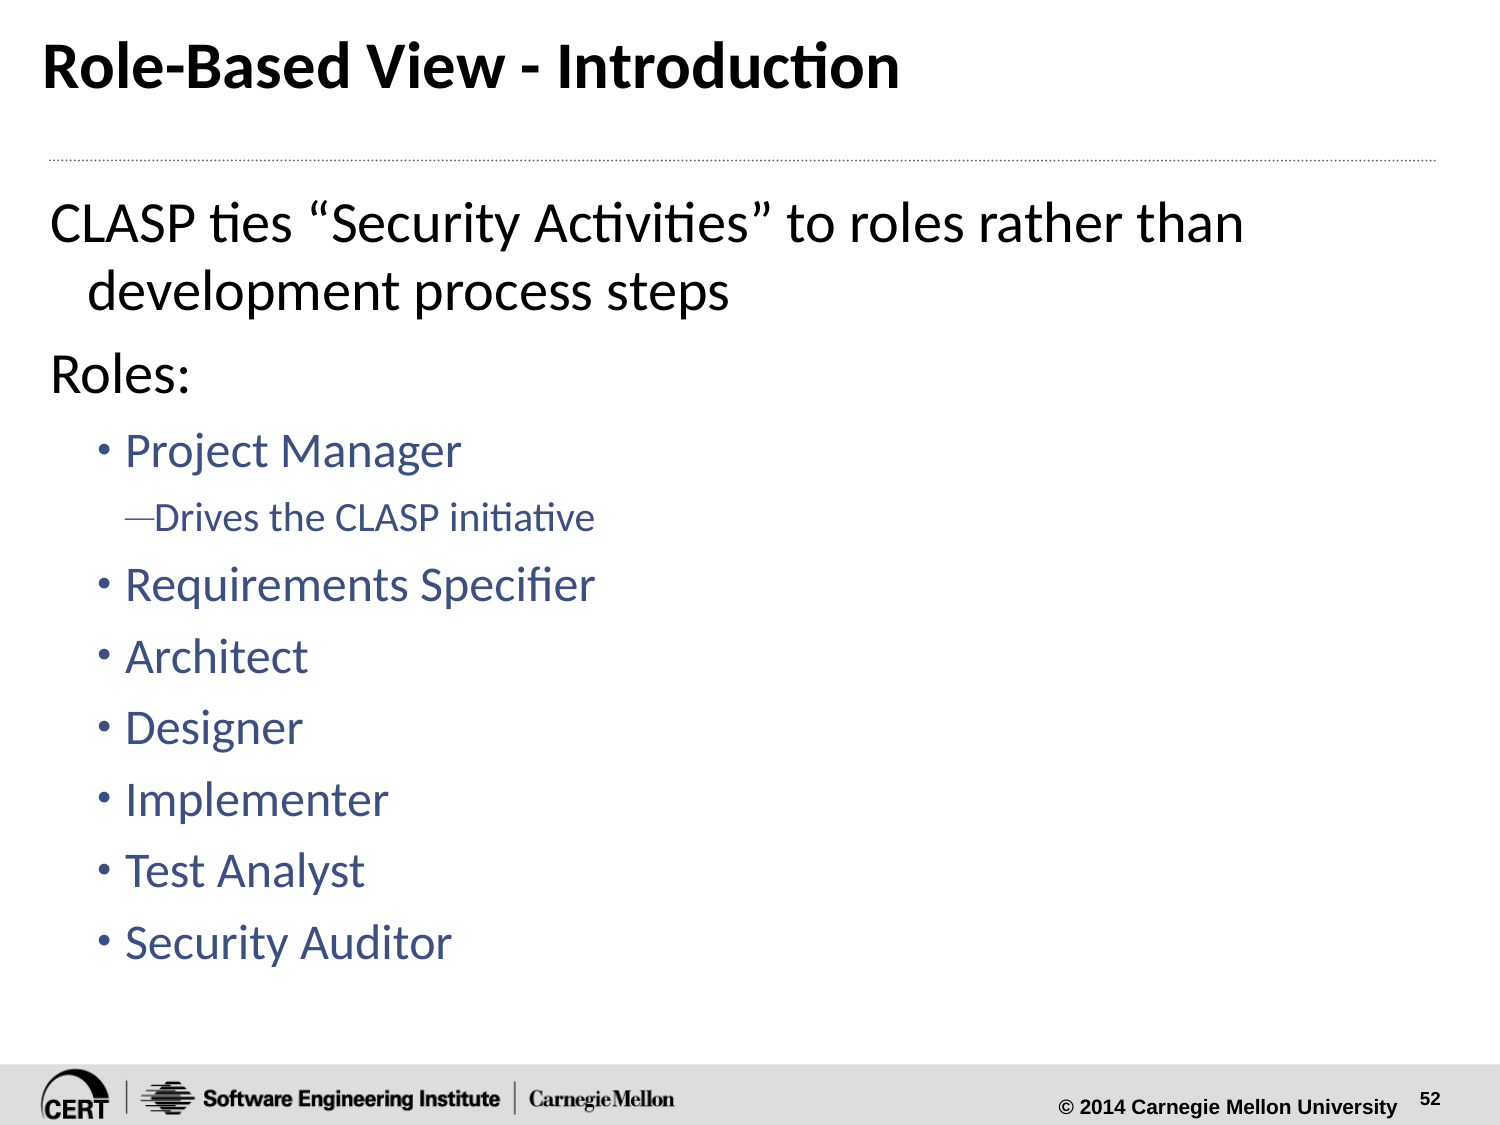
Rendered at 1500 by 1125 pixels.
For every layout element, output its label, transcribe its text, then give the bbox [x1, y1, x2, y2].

title Role-Based View - Introduction [42, 37, 1434, 155]
list CLASP ties “Security Activities” to roles rather than development process steps Roles: Project Manager Drives the CLASP initiative Requirements Specifier Architect Designer Implementer Test Analyst Security Auditor [49, 187, 1438, 1001]
picture [24, 1065, 688, 1125]
